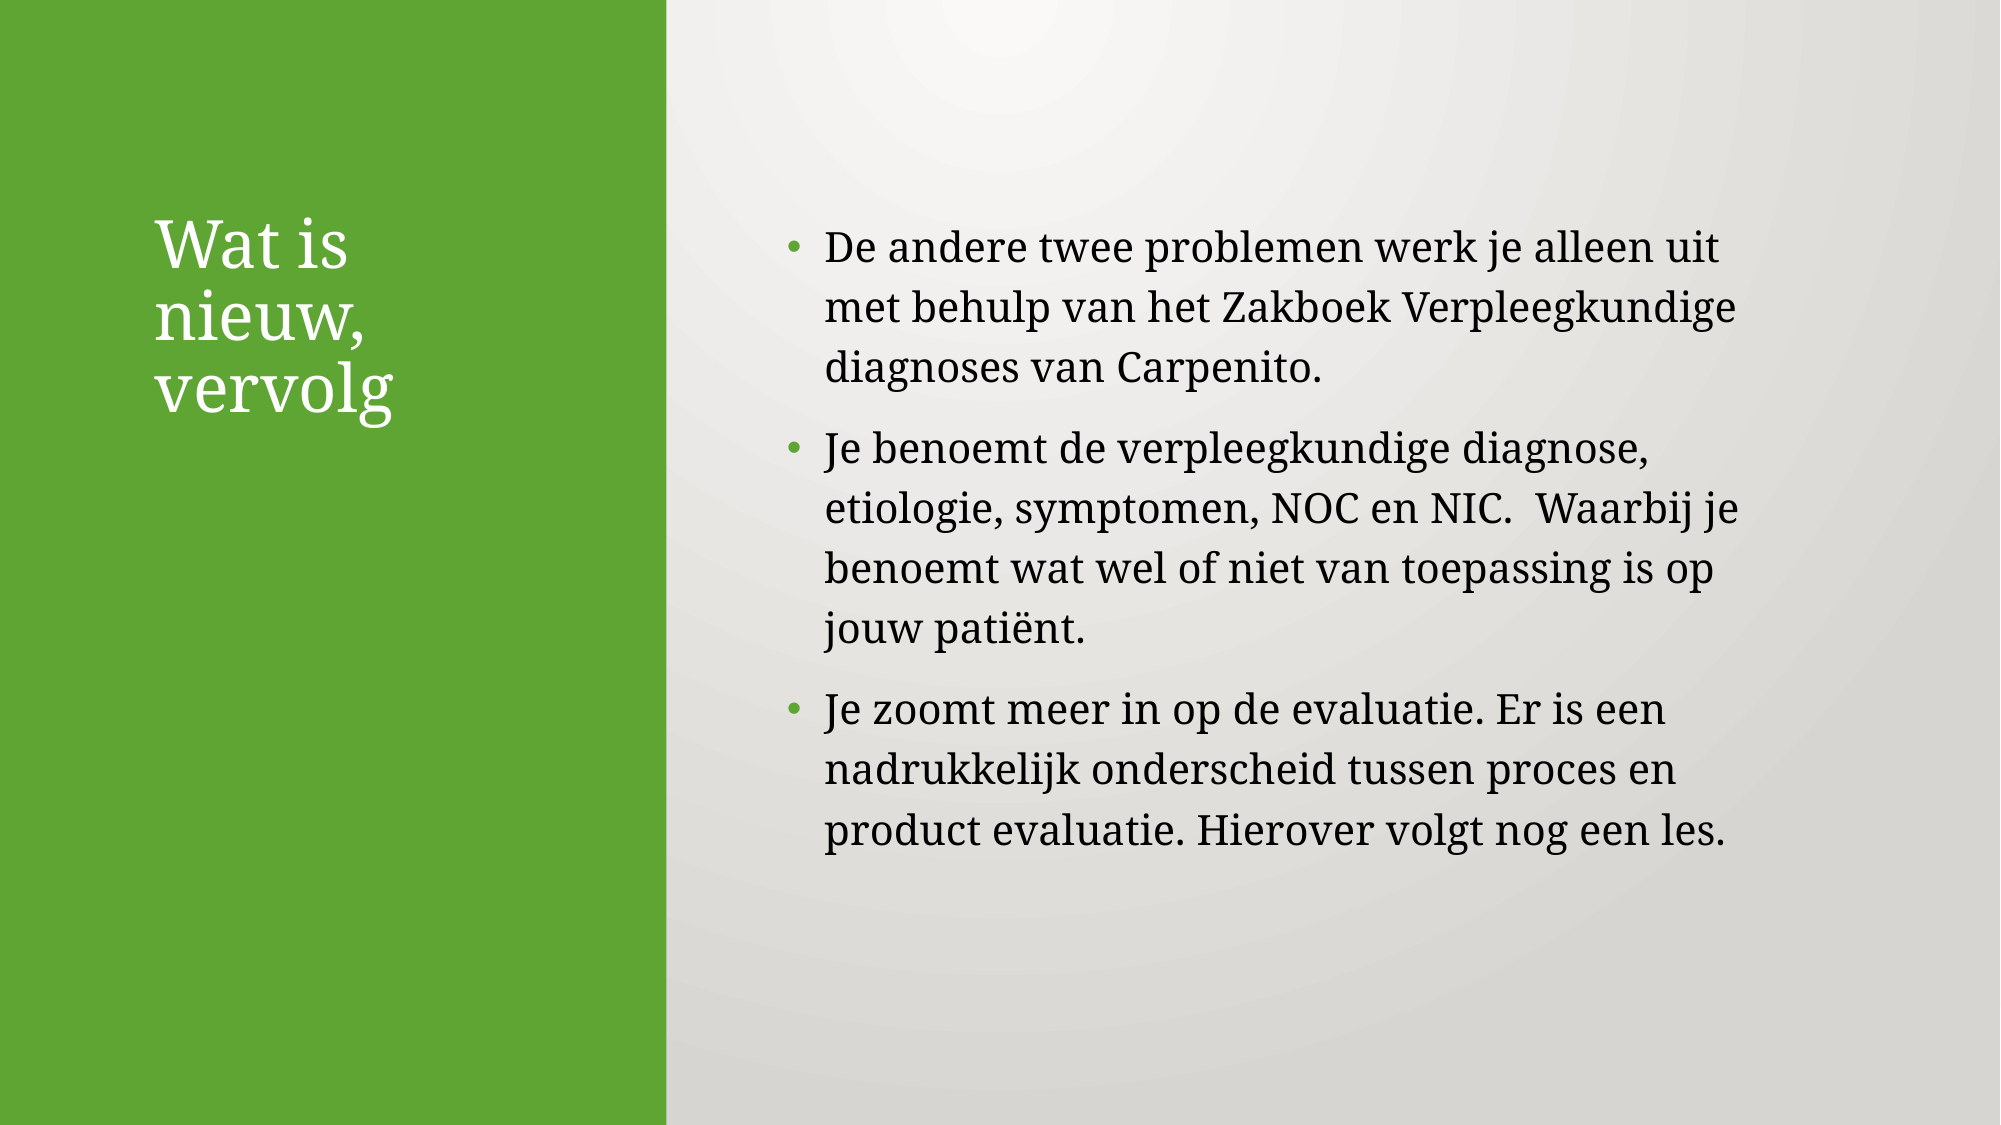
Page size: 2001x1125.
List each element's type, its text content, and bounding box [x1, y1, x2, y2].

text_box [668, 0, 2000, 1125]
list De andere twee problemen werk je alleen uit met behulp van het Zakboek Verpleegkundige diagnoses van Carpenito. Je benoemt de verpleegkundige diagnose, etiologie, symptomen, NOC en NIC. Waarbij je benoemt wat wel of niet van toepassing is op jouw patiënt. Je zoomt meer in op de evaluatie. Er is een nadrukkelijk onderscheid tussen proces en product evaluatie. Hierover volgt nog een les. [771, 203, 1762, 1010]
title Wat is nieuw, vervolg [139, 203, 587, 956]
text_box [0, 0, 668, 1125]
